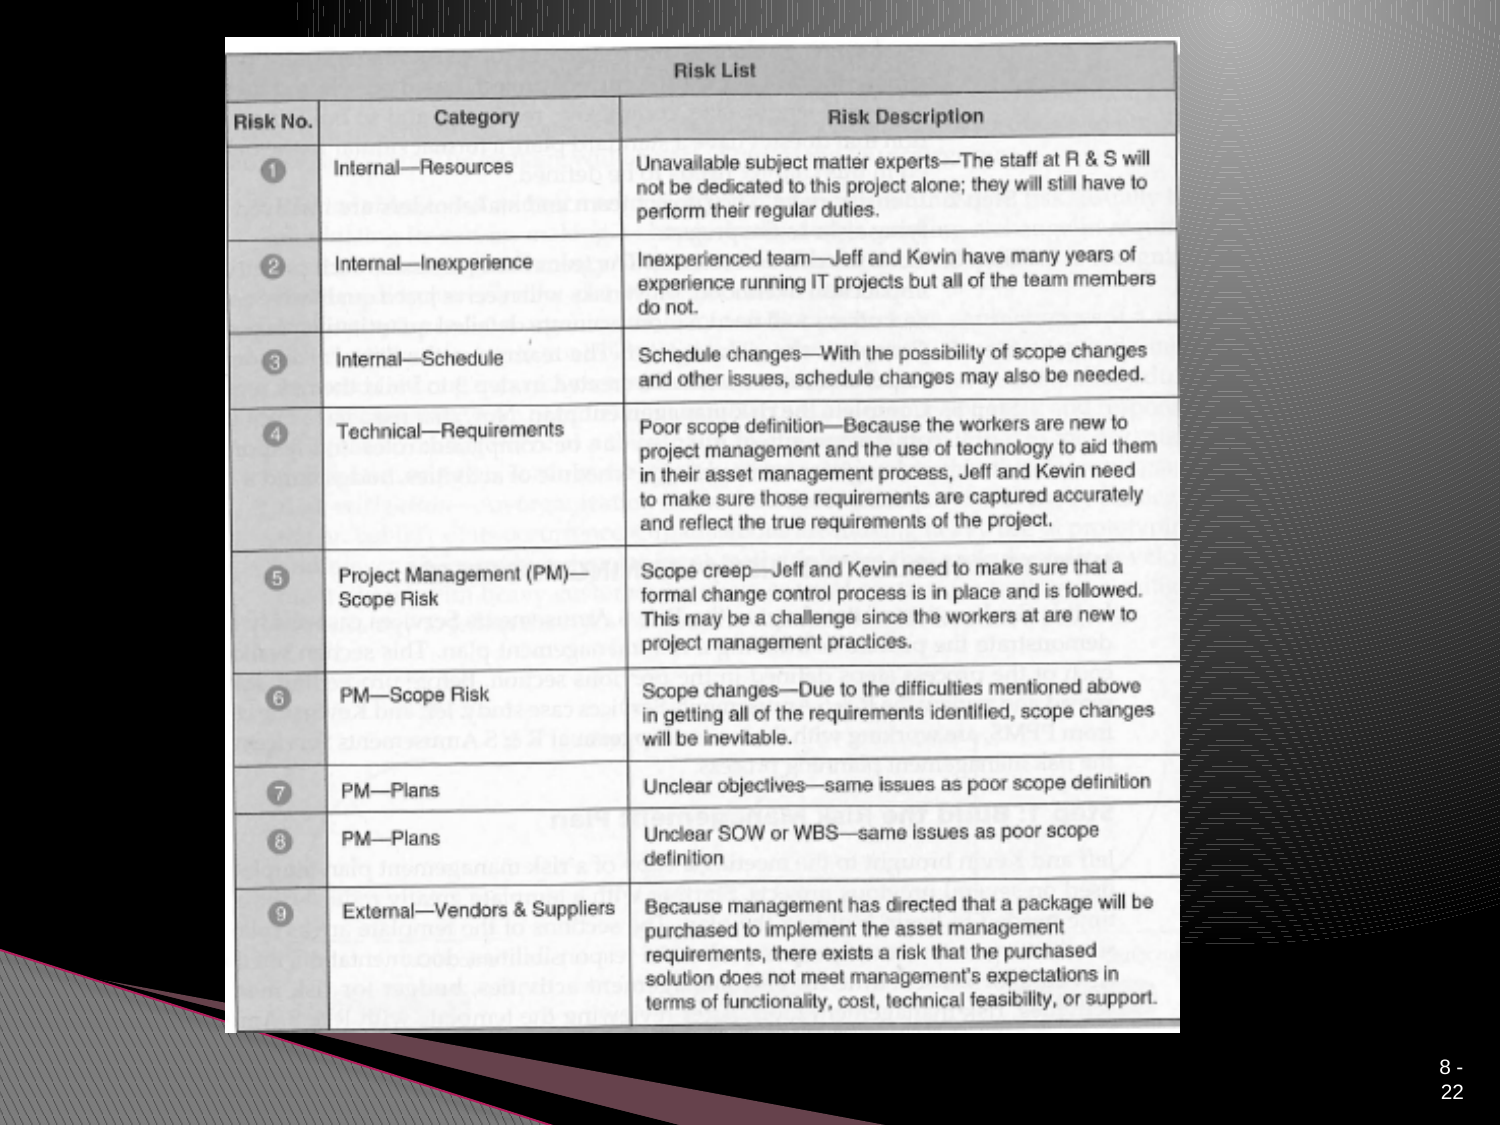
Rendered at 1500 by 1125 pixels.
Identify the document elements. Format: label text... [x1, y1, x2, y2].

slide_number 8 - 22 [1418, 1051, 1479, 1112]
picture [0, 37, 1180, 1125]
